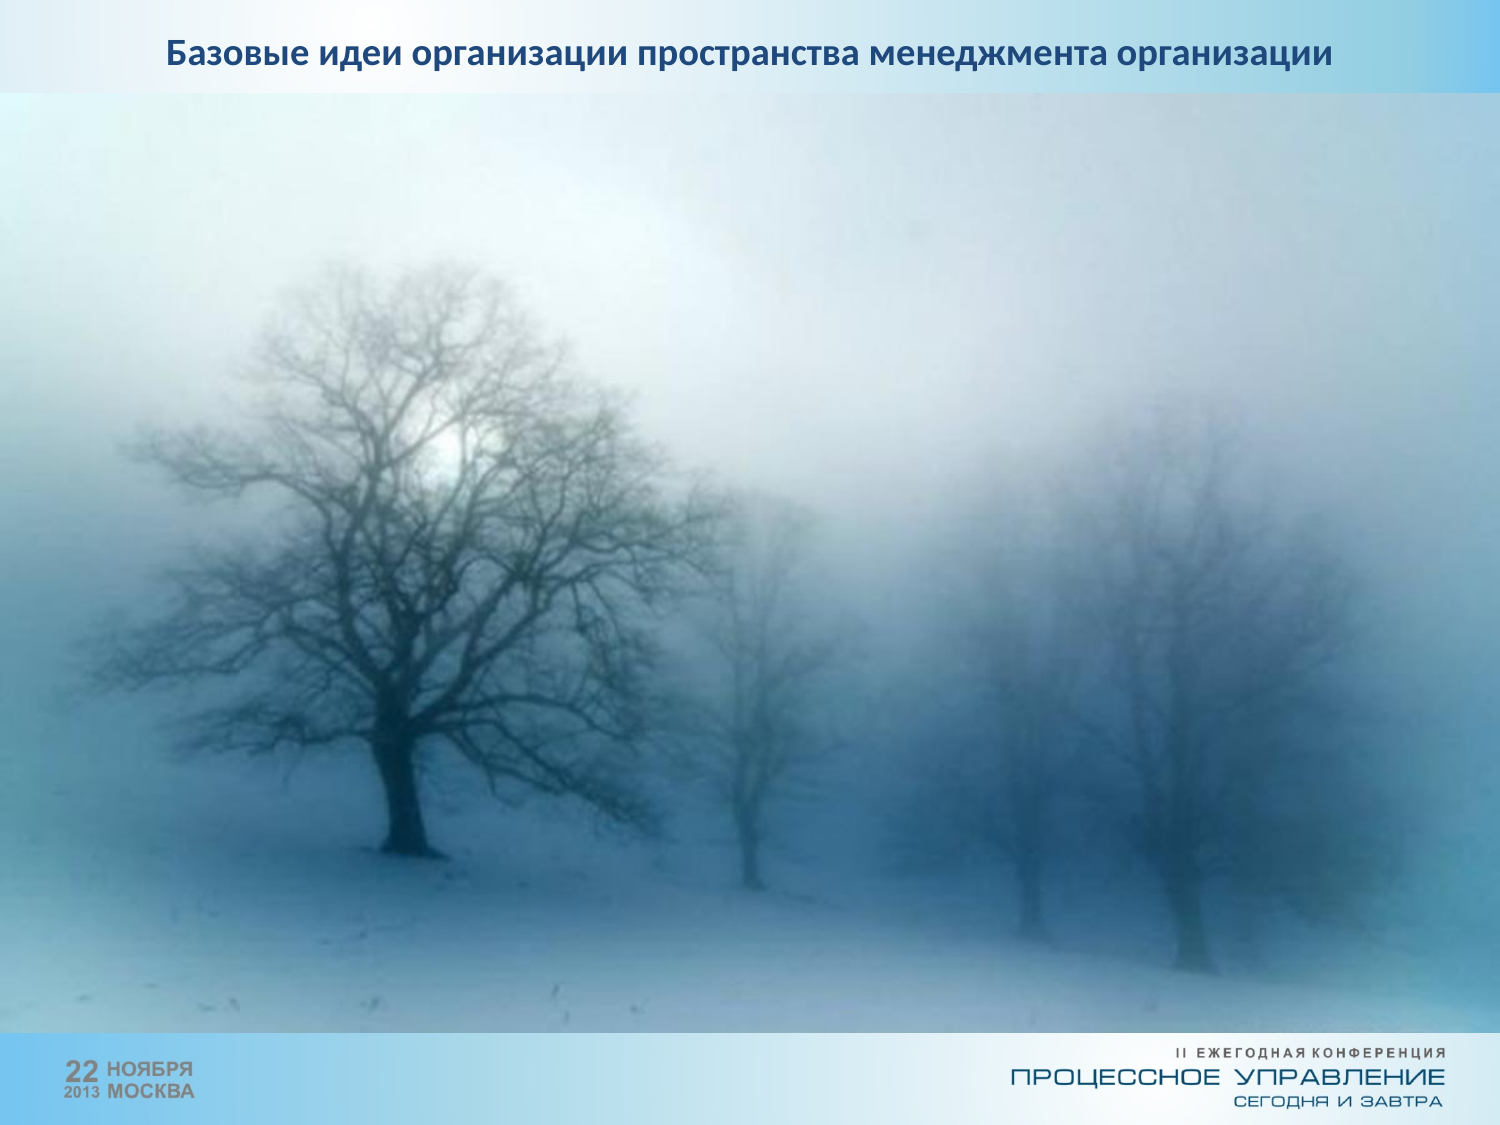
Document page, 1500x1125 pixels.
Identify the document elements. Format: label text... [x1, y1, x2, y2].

list Базовые идеи организации пространства менеджмента организации [29, 19, 1471, 91]
picture [0, 0, 1500, 1125]
